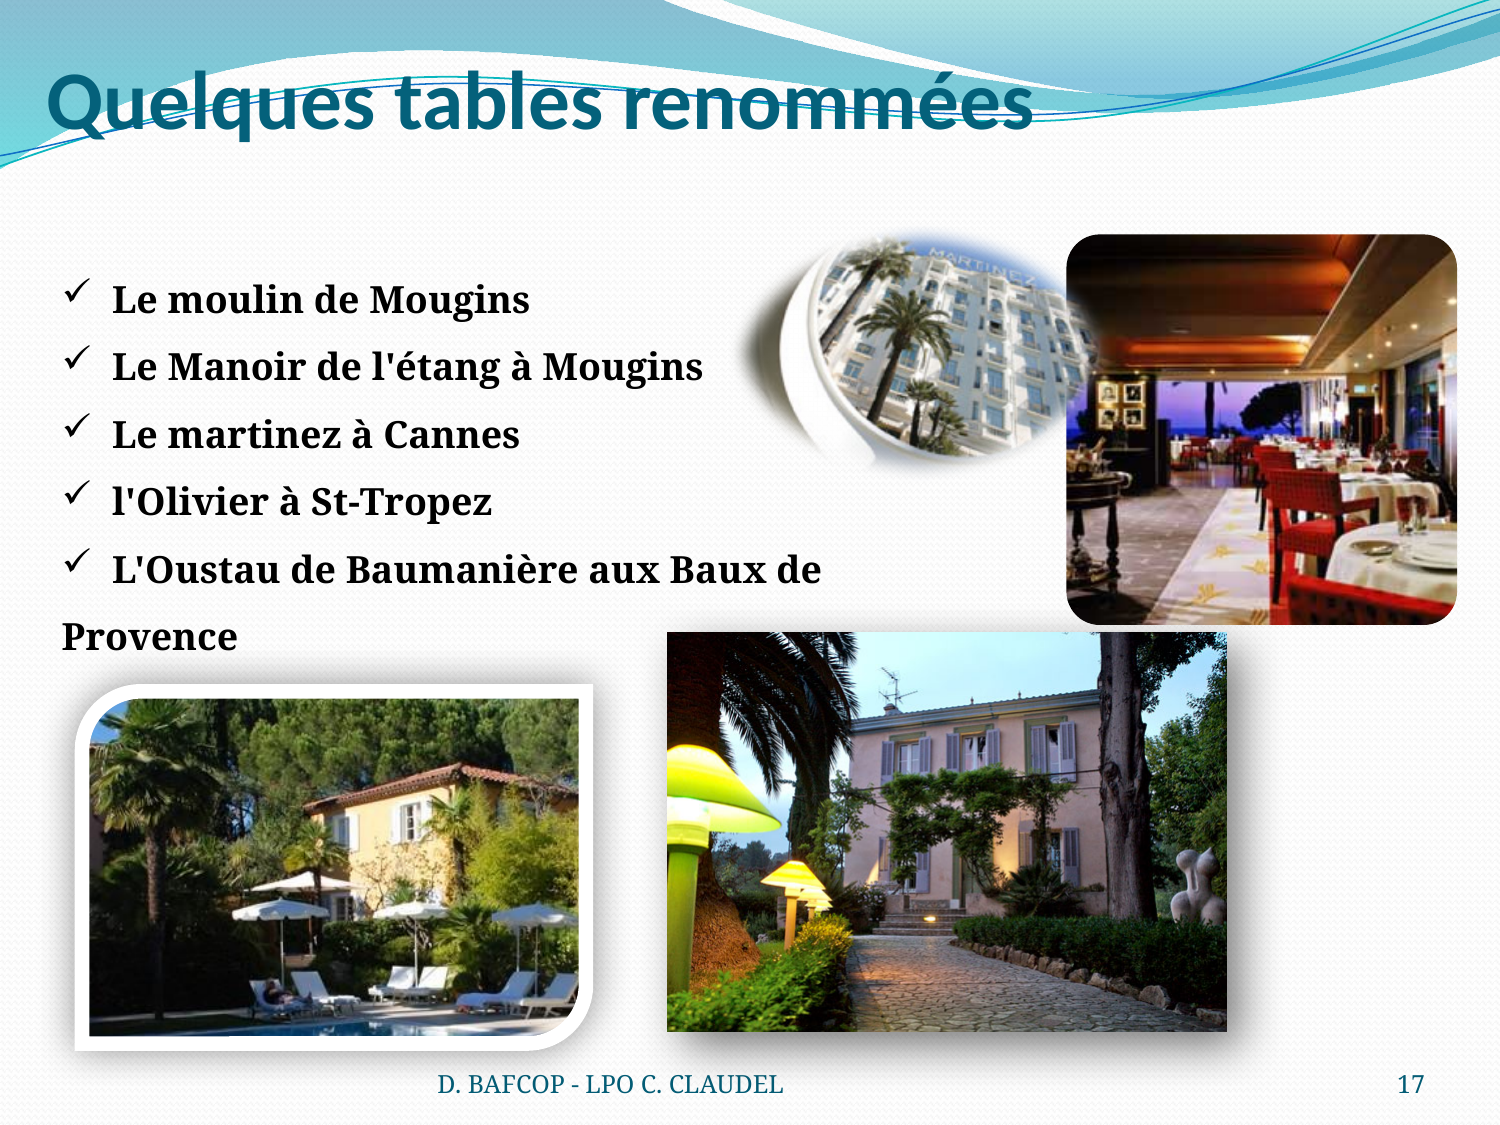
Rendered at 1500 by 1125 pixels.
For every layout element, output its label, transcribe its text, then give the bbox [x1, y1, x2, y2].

text_box Le moulin de Mougins Le Manoir de l'étang à Mougins Le martinez à Cannes l'Olivier à St-Tropez L'Oustau de Baumanière aux Baux de Provence [46, 246, 926, 666]
picture [1066, 234, 1458, 626]
footer D. BAFCOP - LPO C. CLAUDEL [437, 1042, 988, 1103]
picture [726, 222, 1118, 484]
slide_number 17 [1299, 1042, 1425, 1103]
picture [667, 632, 1227, 1032]
picture [81, 691, 587, 1044]
title Quelques tables renommées [46, 46, 1297, 147]
